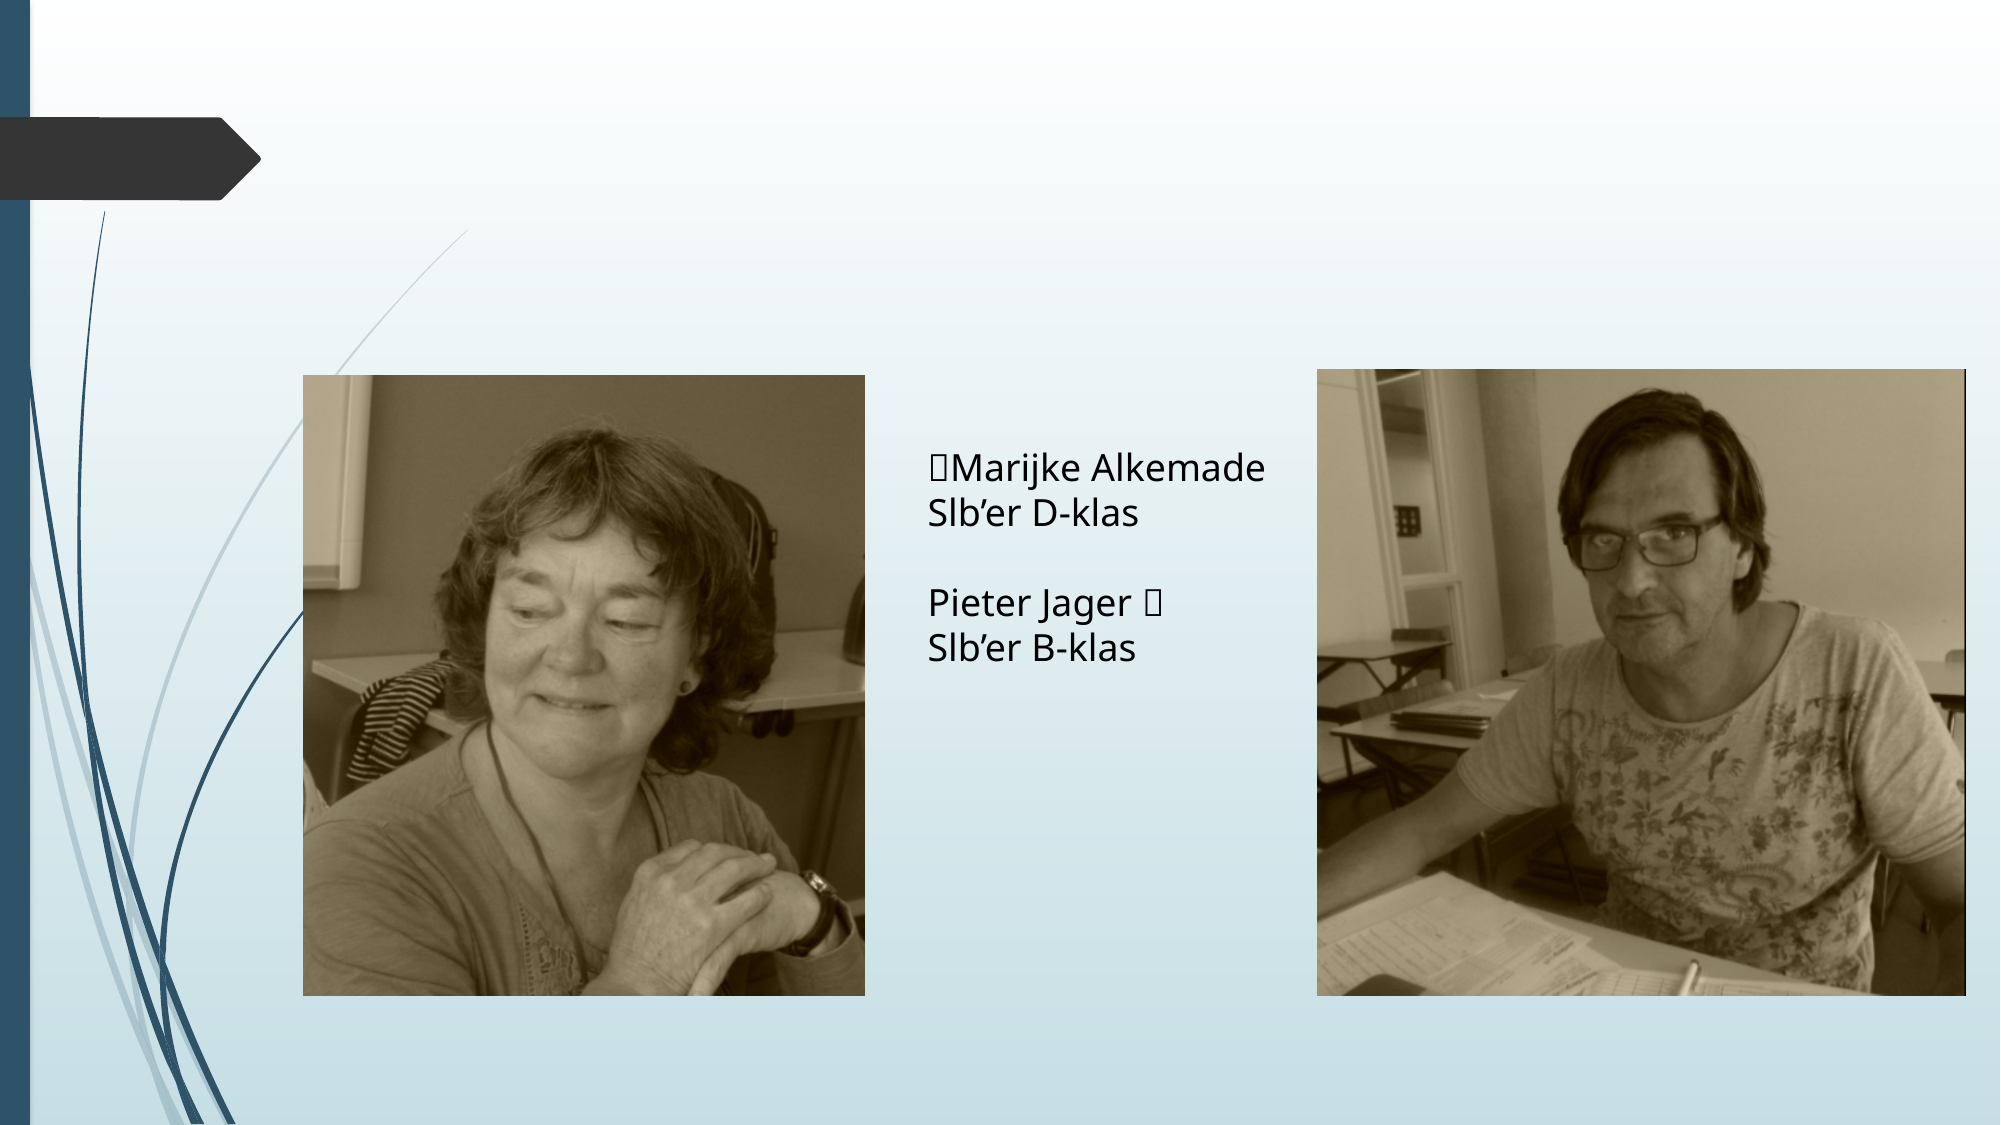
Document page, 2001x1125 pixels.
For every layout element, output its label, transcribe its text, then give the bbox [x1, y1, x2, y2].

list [303, 375, 865, 996]
picture [1317, 369, 1967, 996]
text_box Marijke Alkemade Slb’er D-klas Pieter Jager  Slb’er B-klas [912, 437, 1312, 722]
